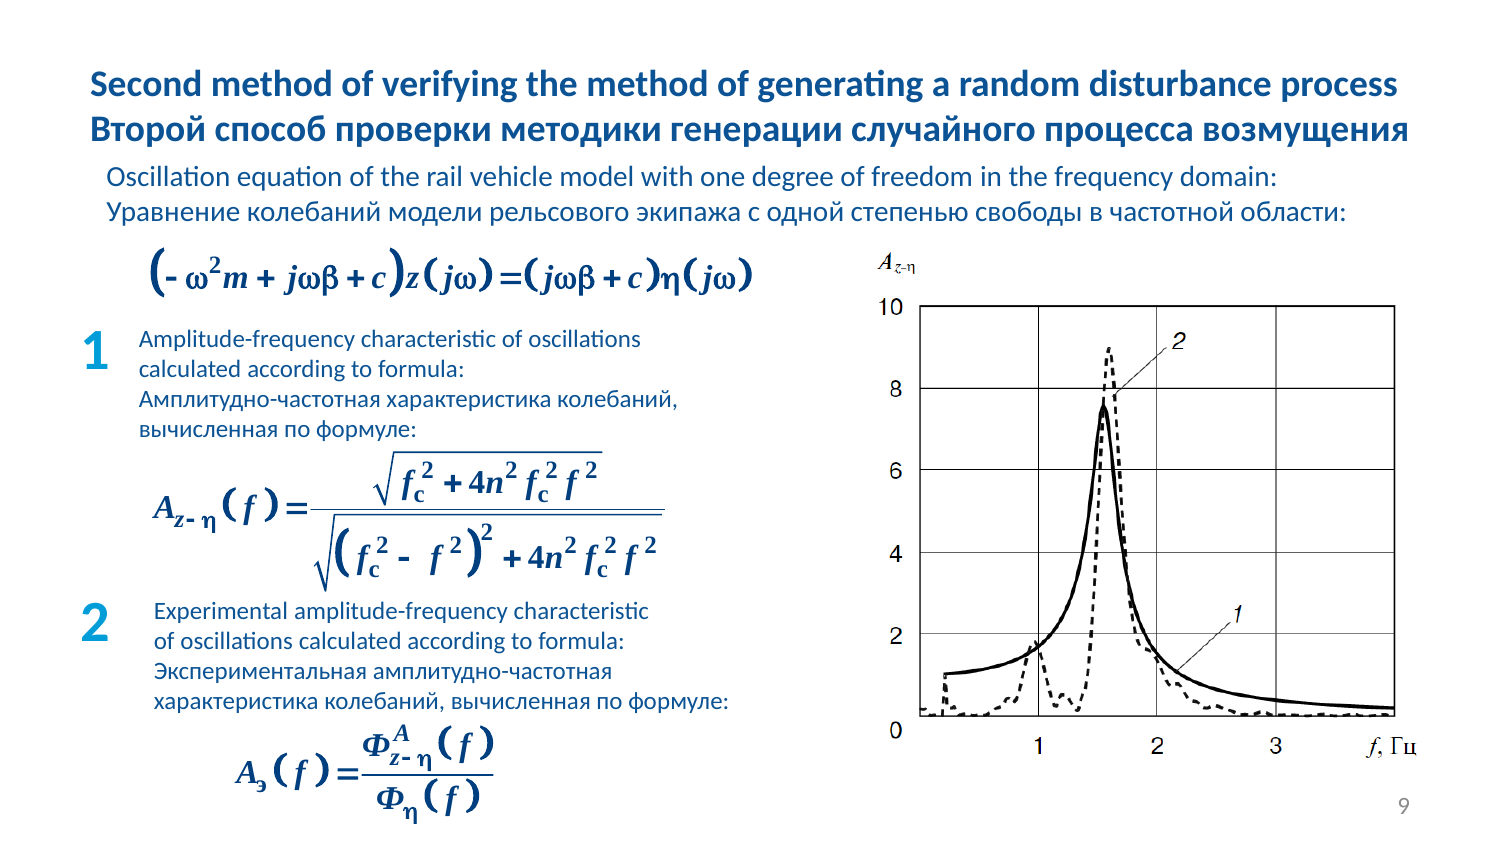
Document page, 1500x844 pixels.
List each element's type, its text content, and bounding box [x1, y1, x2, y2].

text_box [229, 716, 500, 830]
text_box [147, 244, 754, 314]
text_box 2 [65, 575, 126, 661]
title Second method of verifying the method of generating a random disturbance process Второй способ проверки методики генерации случайного процесса возмущения [75, 33, 1459, 175]
text_box 1 [65, 303, 126, 389]
text_box Oscillation equation of the rail vehicle model with one degree of freedom in the frequency domain: Уравнение колебаний модели рельсового экипажа с одной степенью свободы в частотной области: [91, 150, 1363, 235]
picture [867, 244, 1428, 762]
text_box Amplitude-frequency characteristic of oscillations calculated according to formula: Амплитудно-частотная характеристика колебаний, вычисленная по формуле: [123, 315, 762, 451]
text_box Experimental amplitude-frequency characteristic of oscillations calculated according to formula: Экспериментальная амплитудно-частотная характеристика колебаний, вычисленная по формуле: [139, 587, 746, 797]
slide_number 9 [1074, 782, 1425, 827]
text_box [147, 445, 671, 598]
